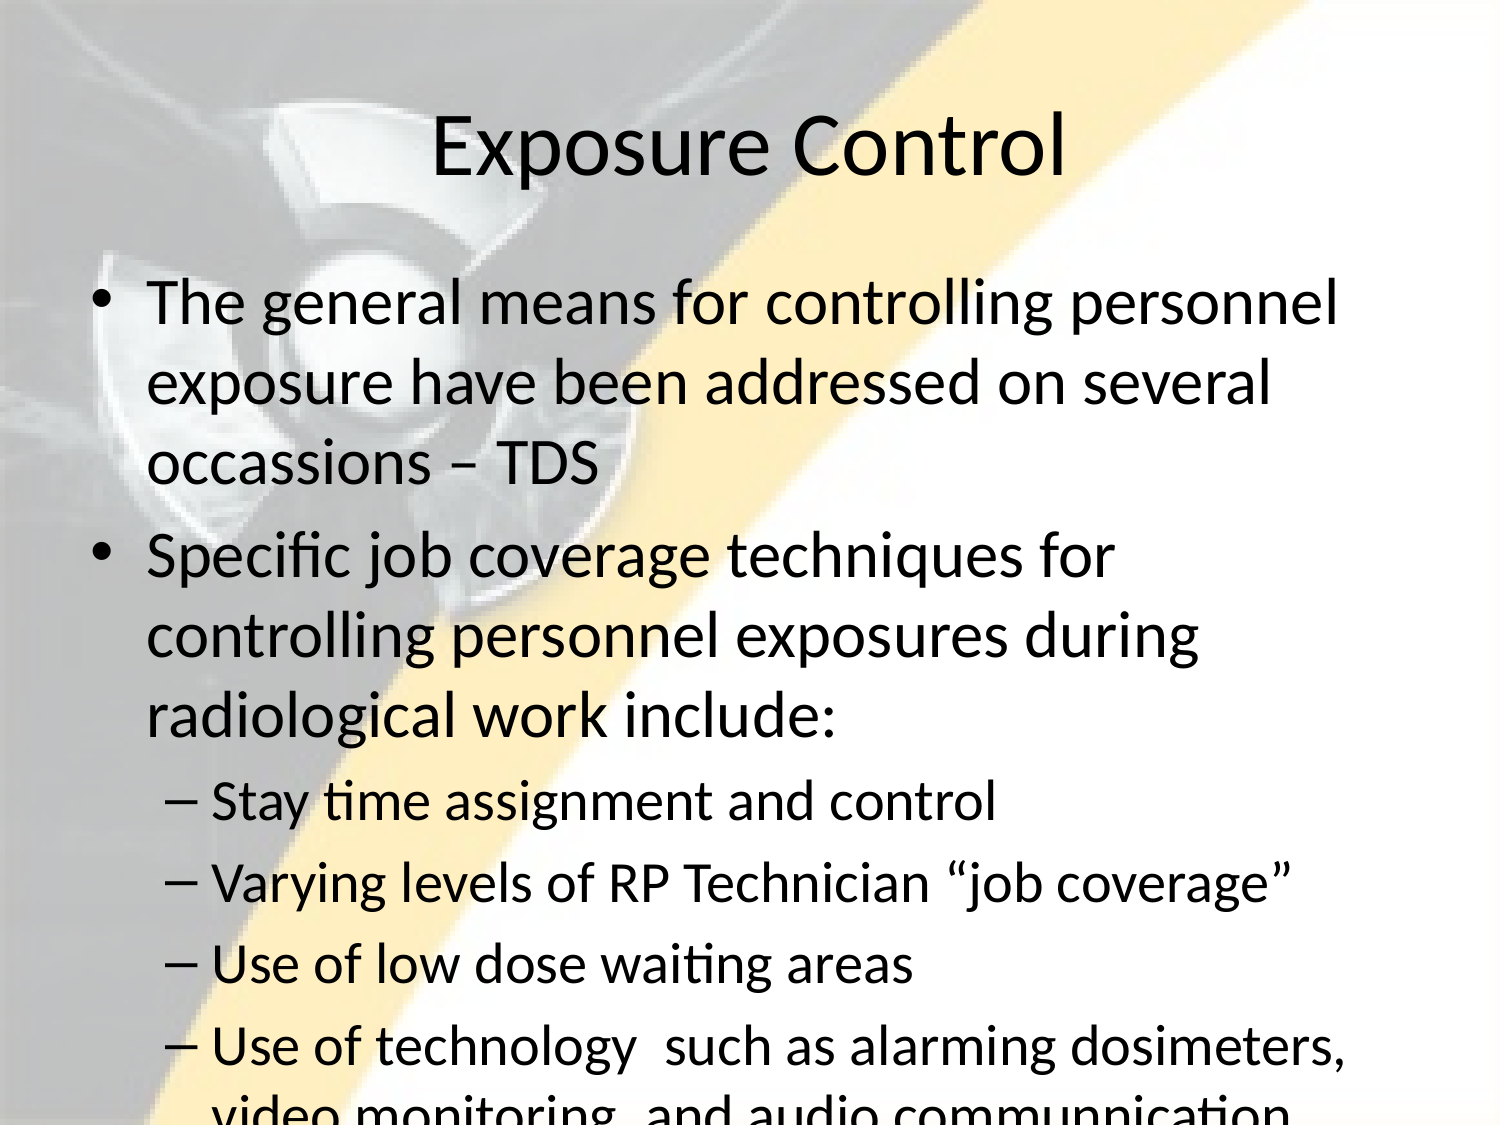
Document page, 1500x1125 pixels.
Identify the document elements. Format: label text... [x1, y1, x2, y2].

title Exposure Control [75, 45, 1425, 233]
list The general means for controlling personnel exposure have been addressed on several occassions – TDS Specific job coverage techniques for controlling personnel exposures during radiological work include: Stay time assignment and control Varying levels of RP Technician “job coverage” Use of low dose waiting areas Use of technology such as alarming dosimeters, video monitoring, and audio communnication [75, 249, 1425, 1013]
